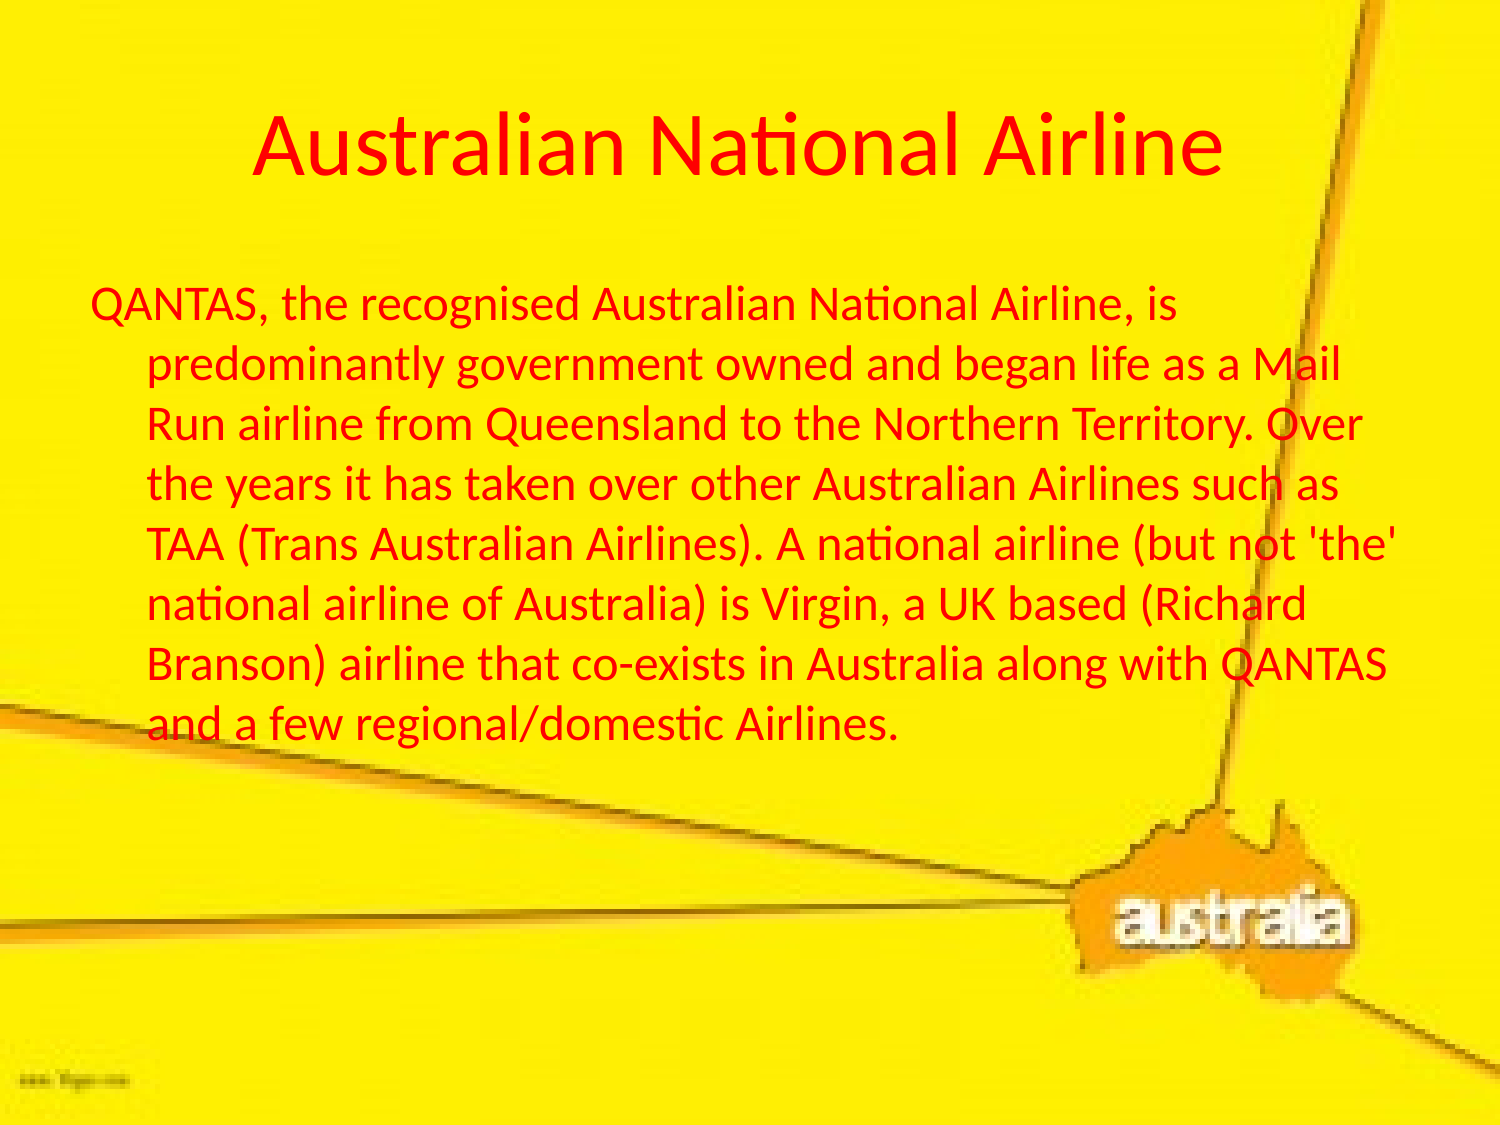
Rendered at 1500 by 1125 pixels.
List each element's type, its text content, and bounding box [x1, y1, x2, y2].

title Australian National Airline [75, 45, 1425, 233]
list QANTAS, the recognised Australian National Airline, is predominantly government owned and began life as a Mail Run airline from Queensland to the Northern Territory. Over the years it has taken over other Australian Airlines such as TAA (Trans Australian Airlines). A national airline (but not 'the' national airline of Australia) is Virgin, a UK based (Richard Branson) airline that co-exists in Australia along with QANTAS and a few regional/domestic Airlines. [75, 262, 1425, 1005]
picture [0, 0, 1500, 1125]
